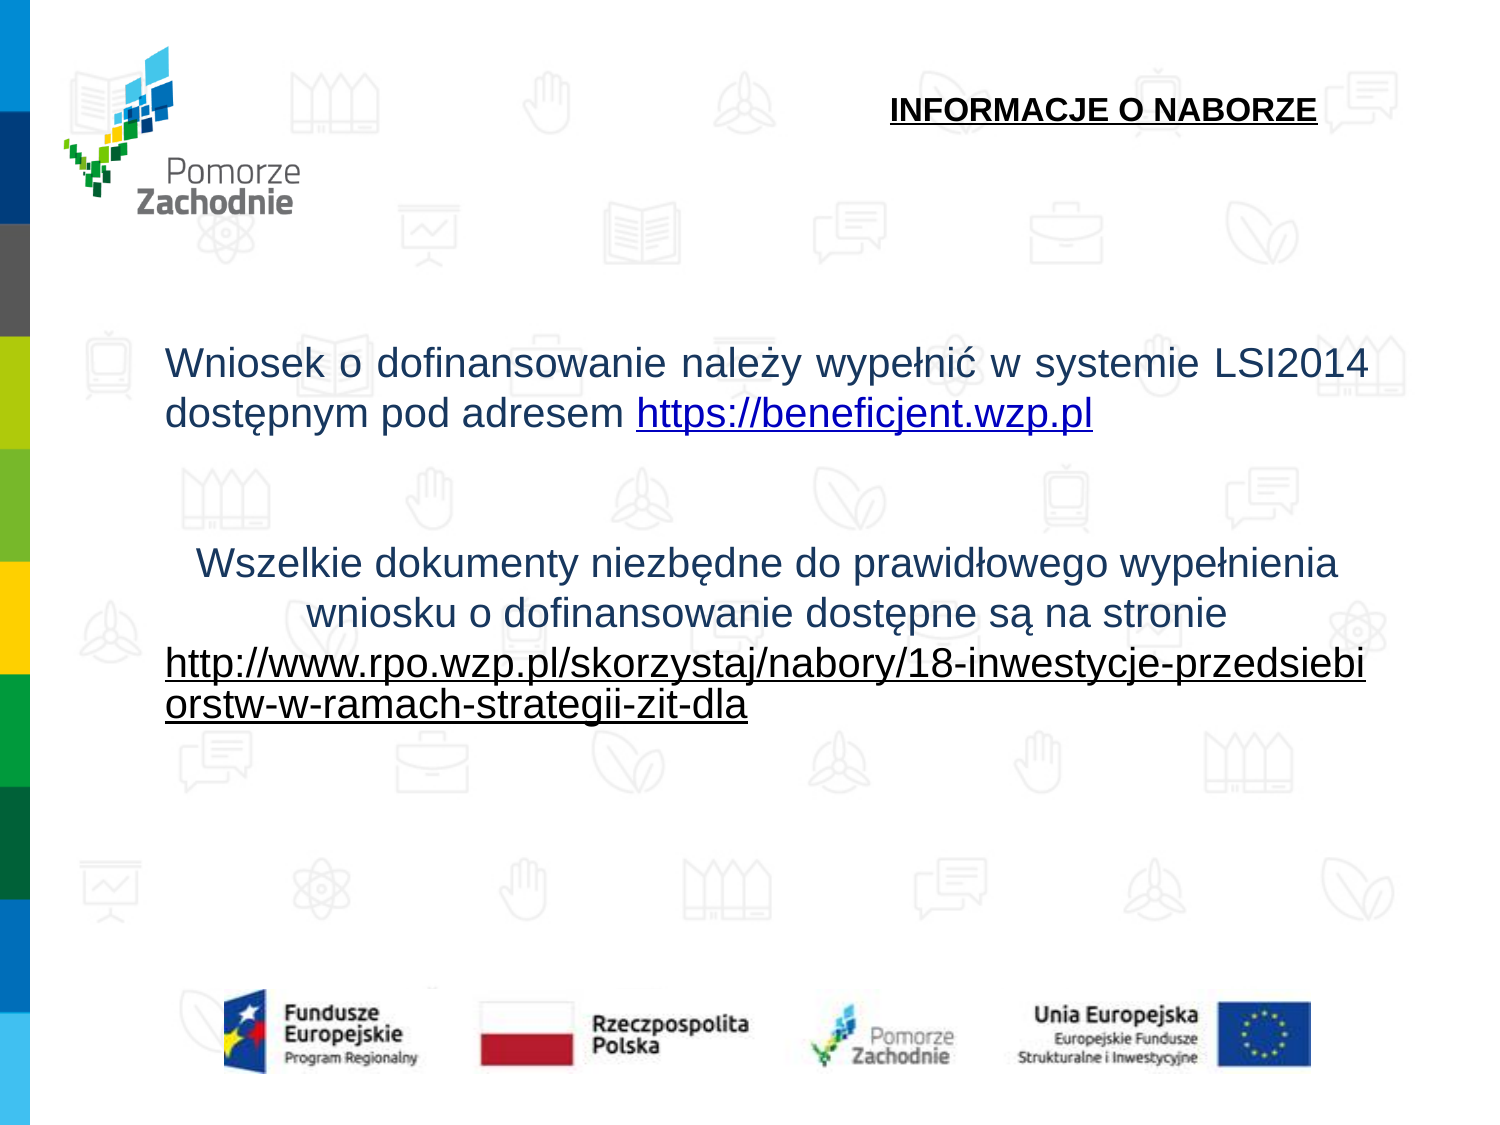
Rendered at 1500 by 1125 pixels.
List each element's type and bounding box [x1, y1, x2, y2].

text_box [382, 688, 1134, 841]
picture [0, 0, 1476, 1125]
